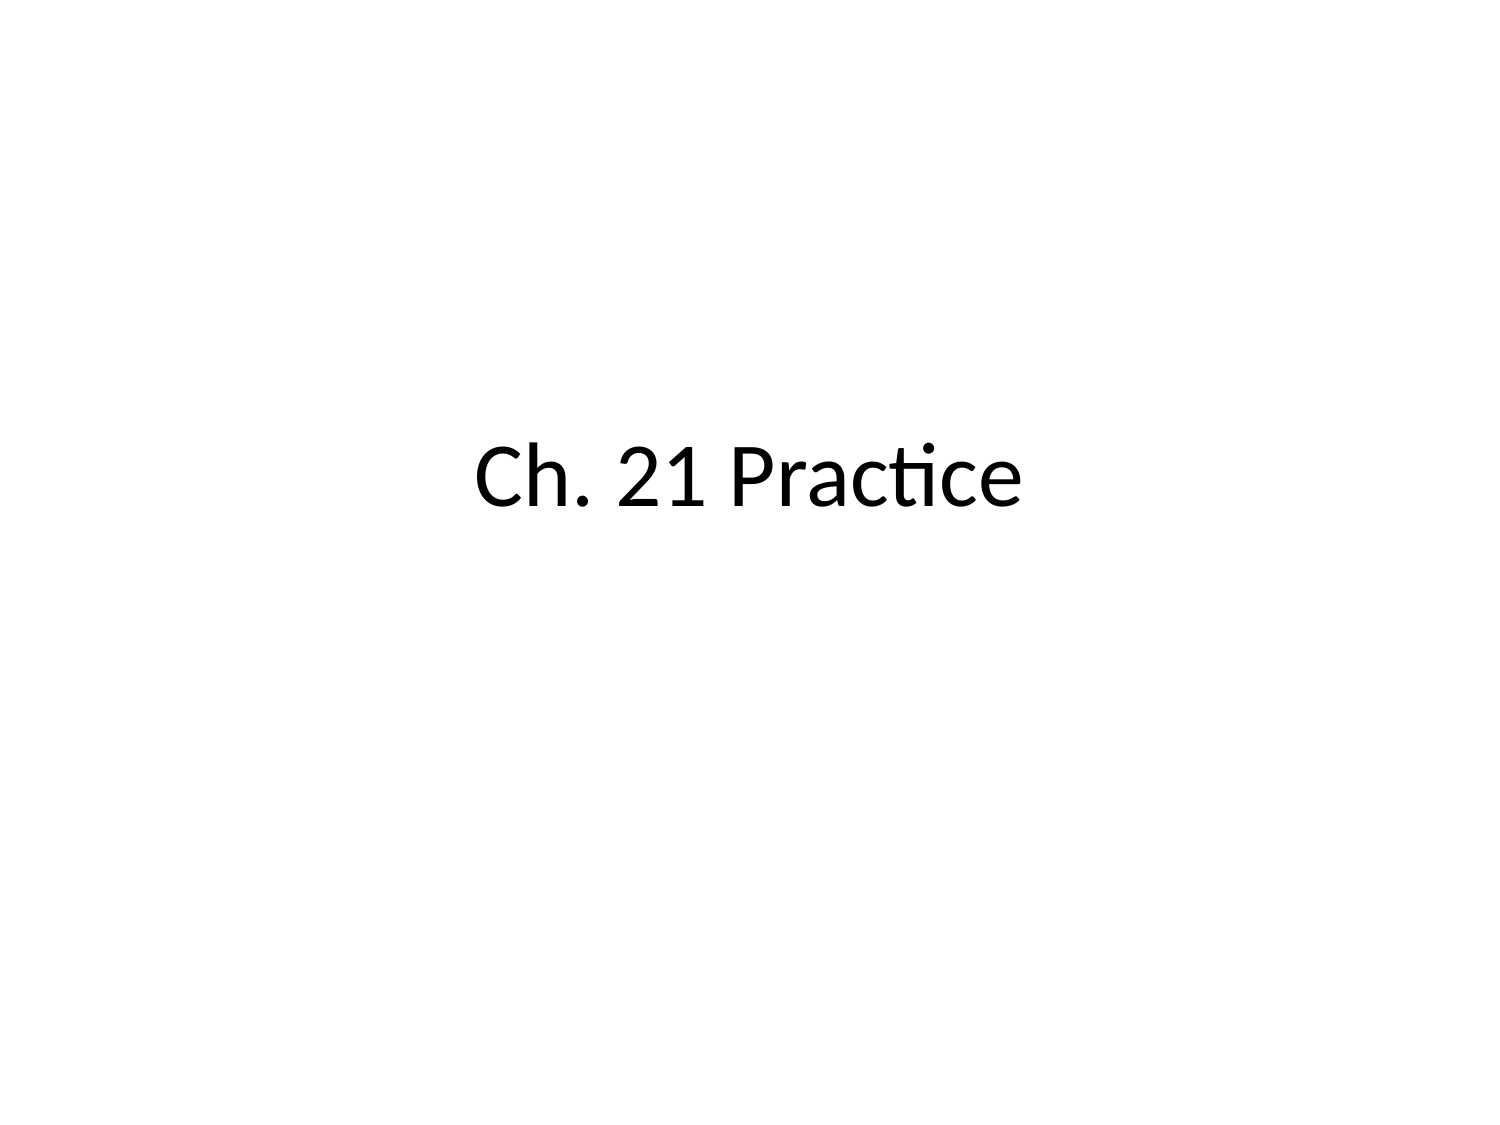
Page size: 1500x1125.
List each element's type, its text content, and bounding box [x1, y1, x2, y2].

title Ch. 21 Practice [112, 349, 1388, 591]
